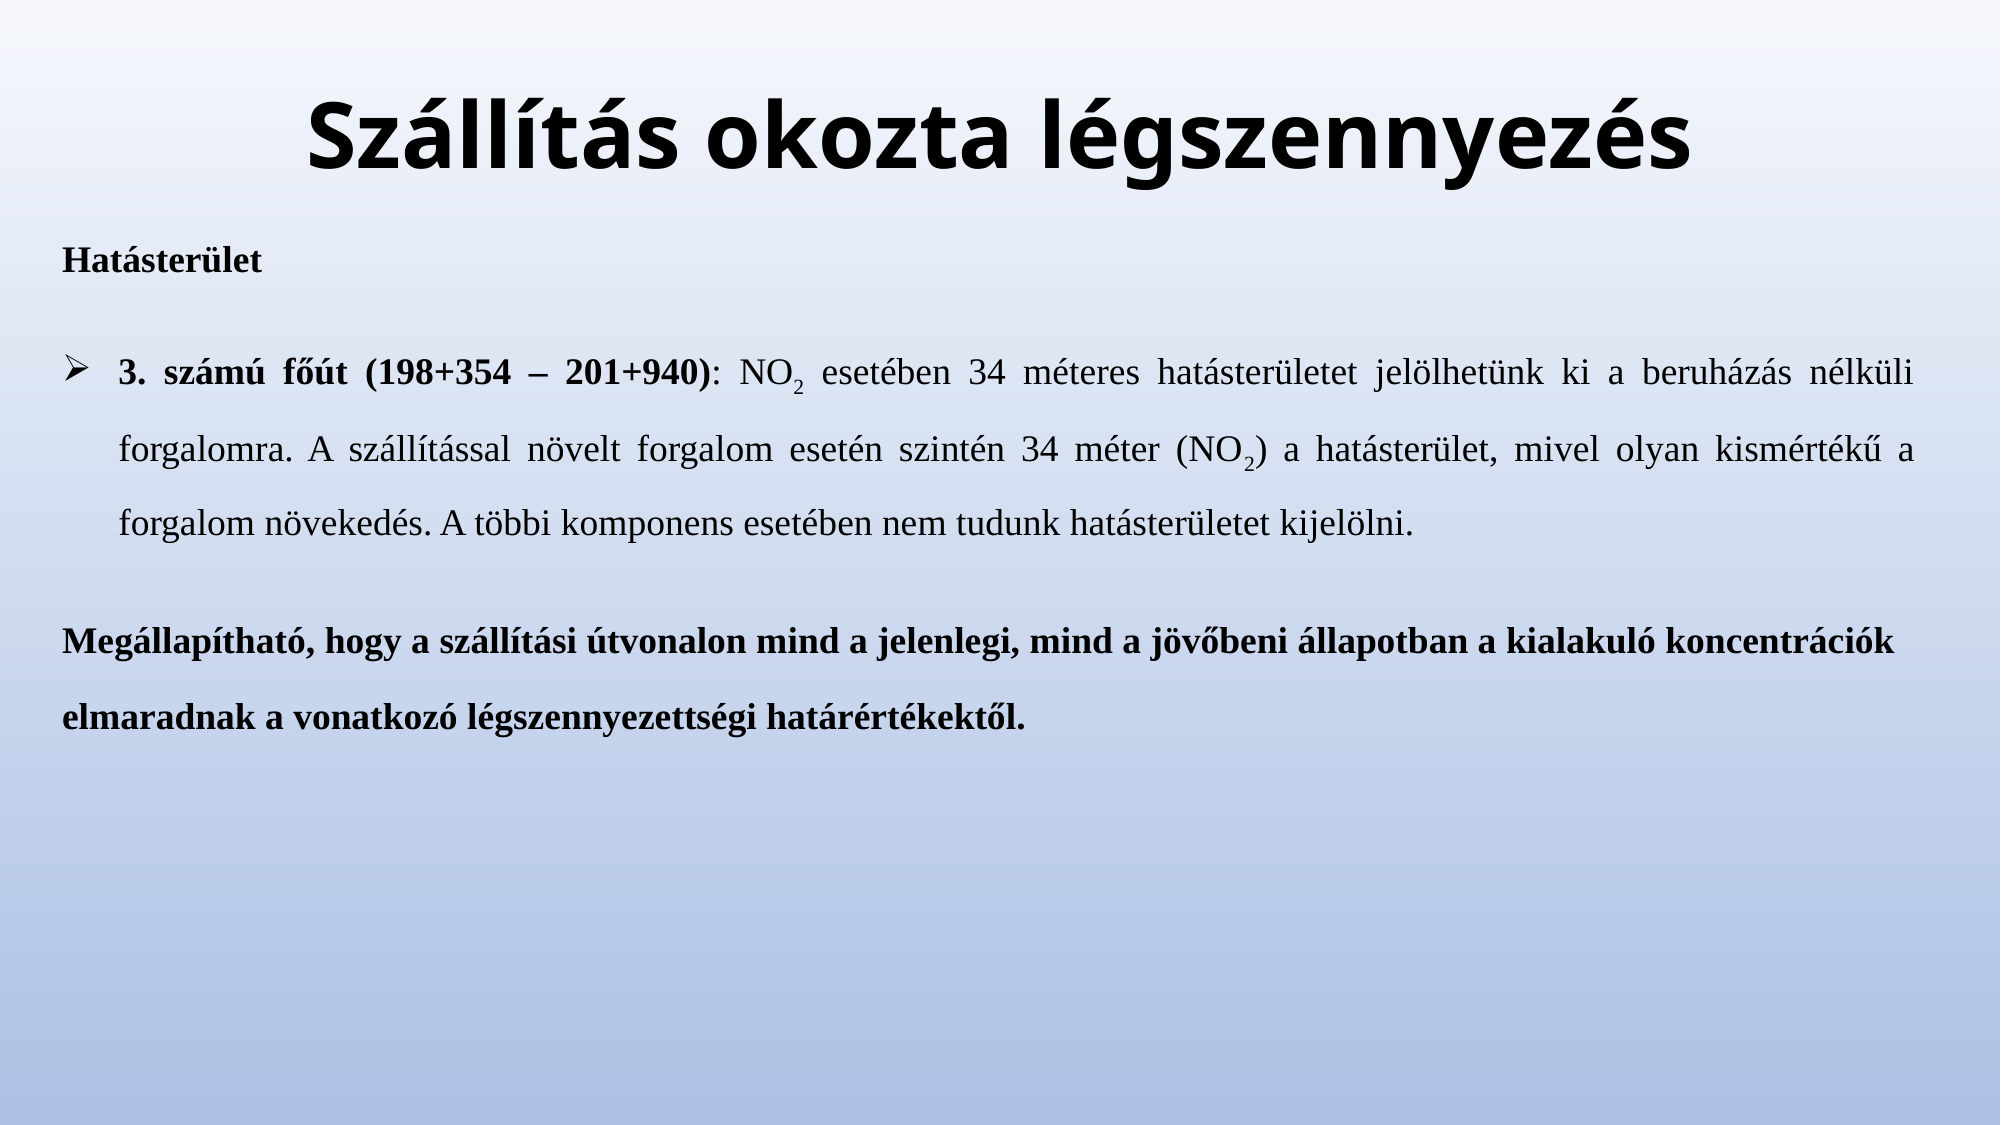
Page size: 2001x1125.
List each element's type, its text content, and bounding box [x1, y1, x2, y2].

text_box Hatásterület 3. számú főút (198+354 – 201+940): NO2 esetében 34 méteres hatásterületet jelölhetünk ki a beruházás nélküli forgalomra. A szállítással növelt forgalom esetén szintén 34 méter (NO2) a hatásterület, mivel olyan kismértékű a forgalom növekedés. A többi komponens esetében nem tudunk hatásterületet kijelölni. Megállapítható, hogy a szállítási útvonalon mind a jelenlegi, mind a jövőbeni állapotban a kialakuló koncentrációk elmaradnak a vonatkozó légszennyezettségi határértékektől. [47, 205, 1931, 1065]
text_box Szállítás okozta légszennyezés [137, 59, 1863, 205]
